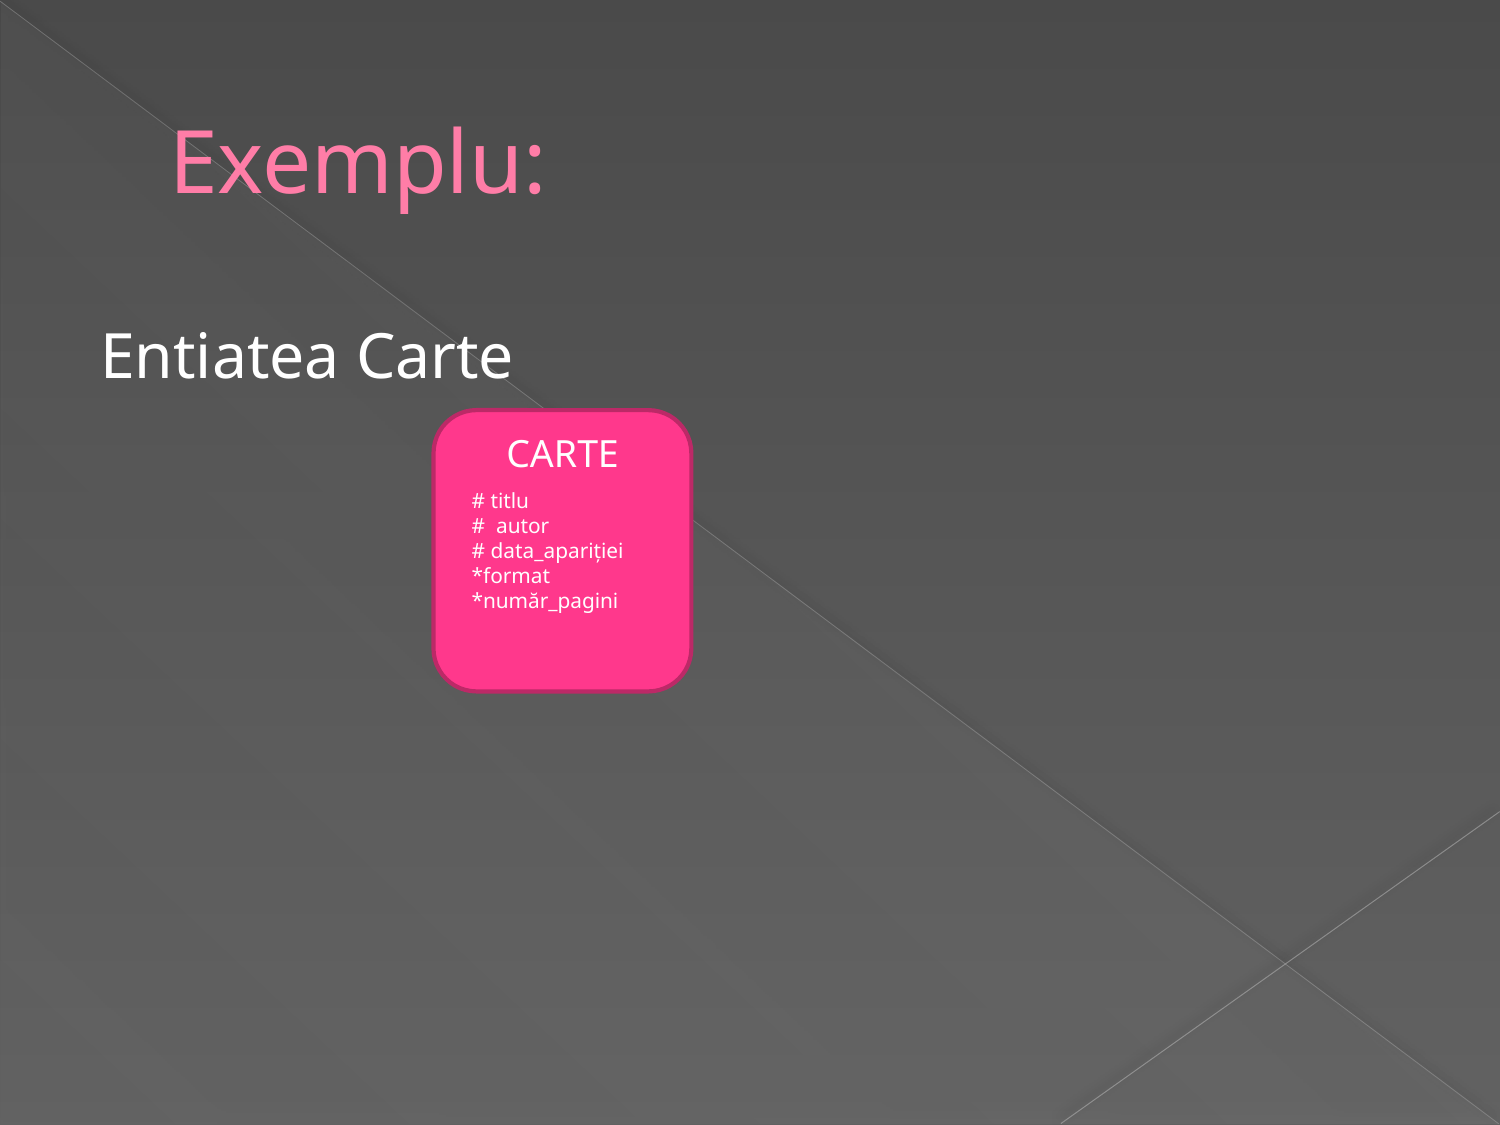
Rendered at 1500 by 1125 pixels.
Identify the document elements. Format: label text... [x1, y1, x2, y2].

text_box CARTE [431, 407, 694, 694]
title Exemplu: [75, 43, 1425, 274]
text_box # titlu # autor # data_apariţiei *format *număr_pagini [456, 480, 668, 646]
list Entiatea Carte [75, 308, 1425, 1059]
